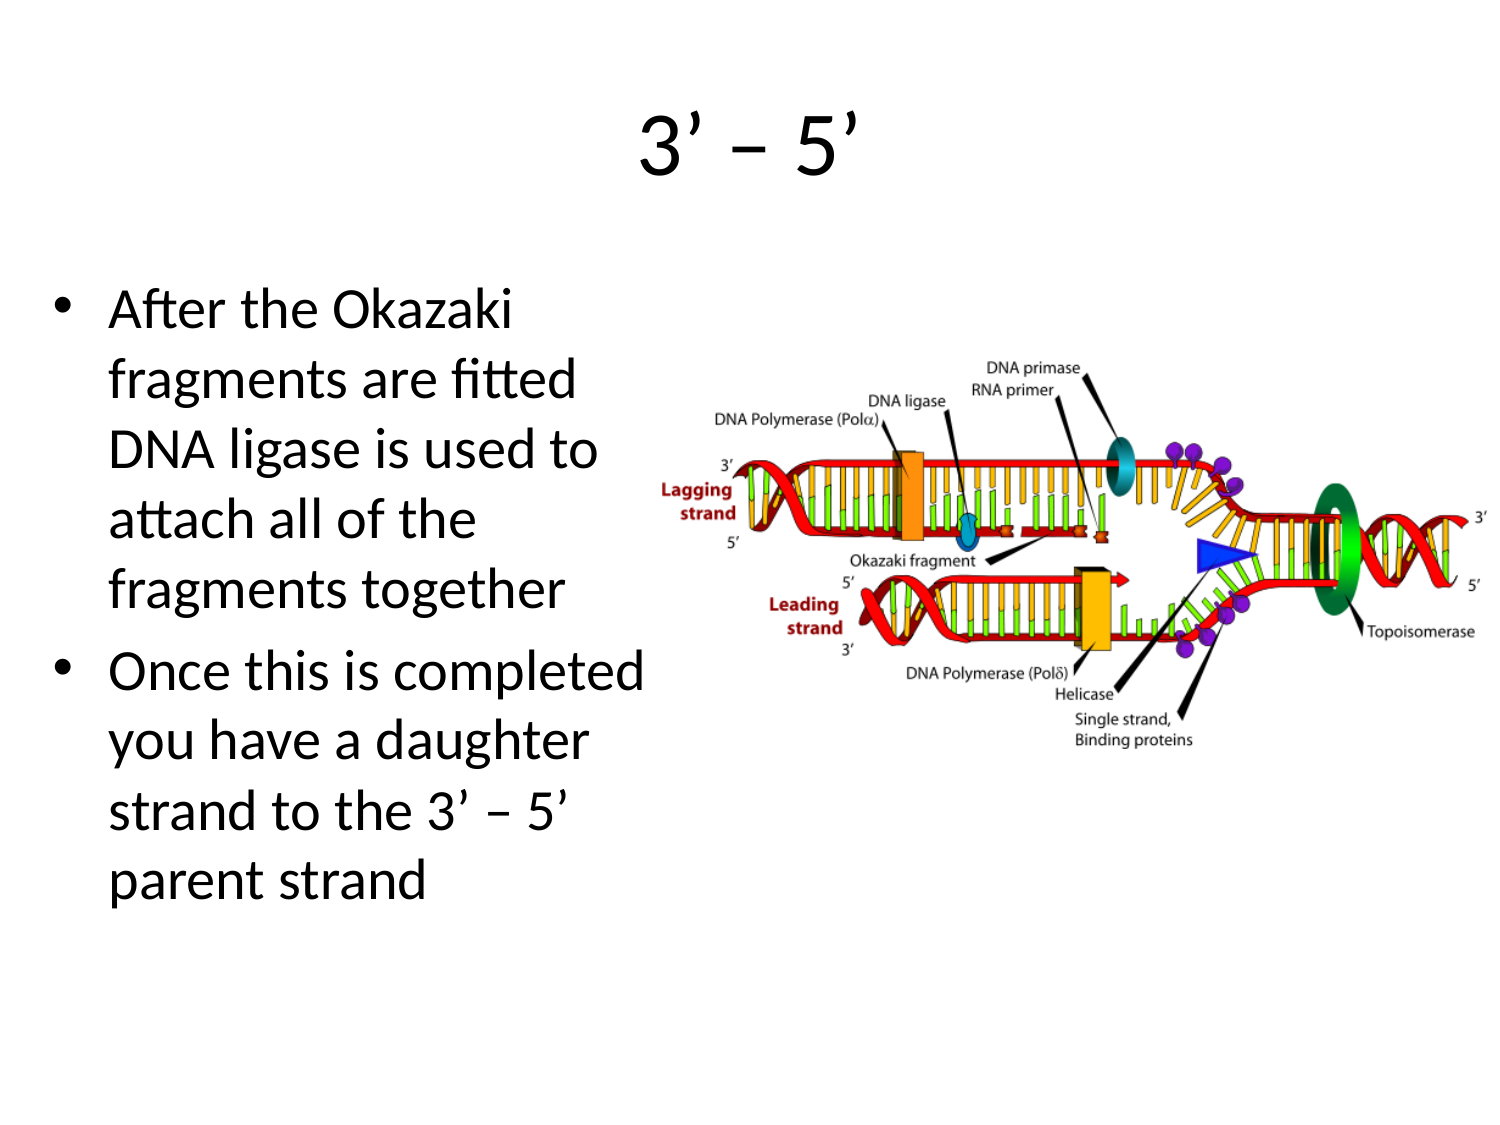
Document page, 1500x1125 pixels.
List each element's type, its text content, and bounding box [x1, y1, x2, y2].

picture [649, 349, 1492, 760]
list After the Okazaki fragments are fitted DNA ligase is used to attach all of the fragments together Once this is completed you have a daughter strand to the 3’ – 5’ parent strand [37, 262, 700, 1005]
title 3’ – 5’ [75, 45, 1425, 233]
